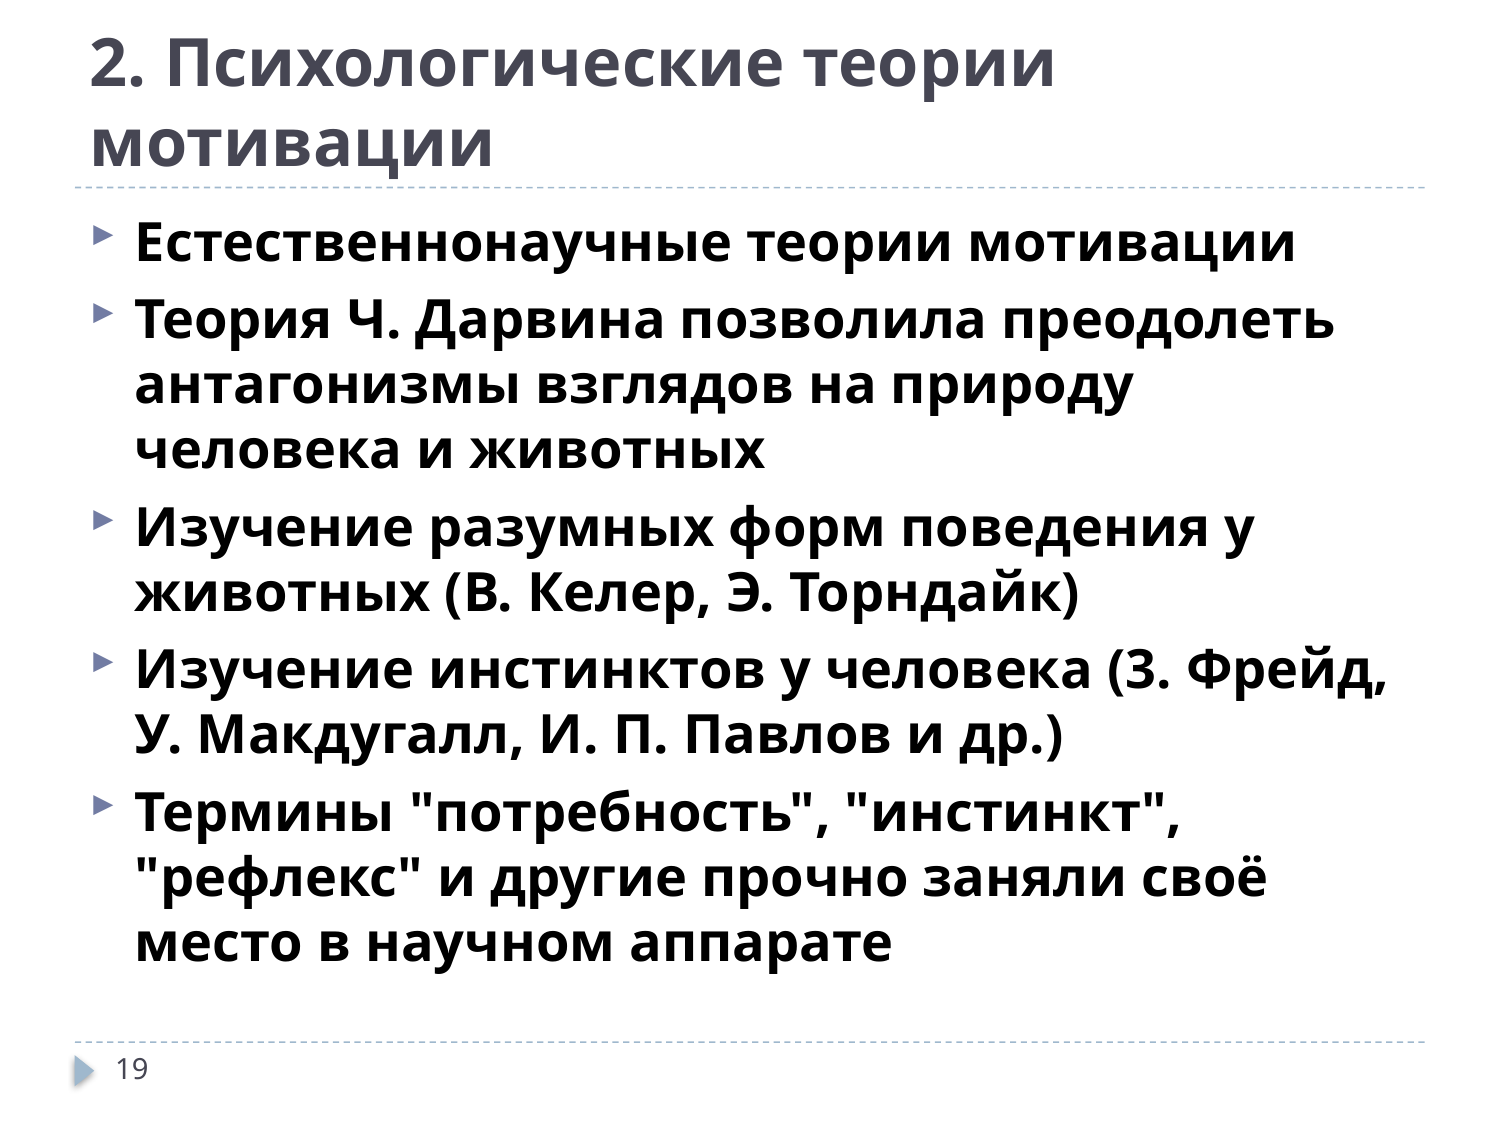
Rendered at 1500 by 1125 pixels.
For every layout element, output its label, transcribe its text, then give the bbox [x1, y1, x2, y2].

list Естественнонаучные теории мотивации Теория Ч. Дарвина позволила преодолеть антагонизмы взглядов на природу человека и животных Изучение разумных форм поведения у животных (В. Келер, Э. Торндайк) Изучение инстинктов у человека (3. Фрейд, У. Макдугалл, И. П. Павлов и др.) Термины "потребность", "инстинкт", "рефлекс" и другие прочно заняли своё место в научном аппарате [75, 200, 1425, 1010]
slide_number 19 [100, 1042, 426, 1103]
title 2. Психологические теории мотивации [75, 24, 1425, 188]
